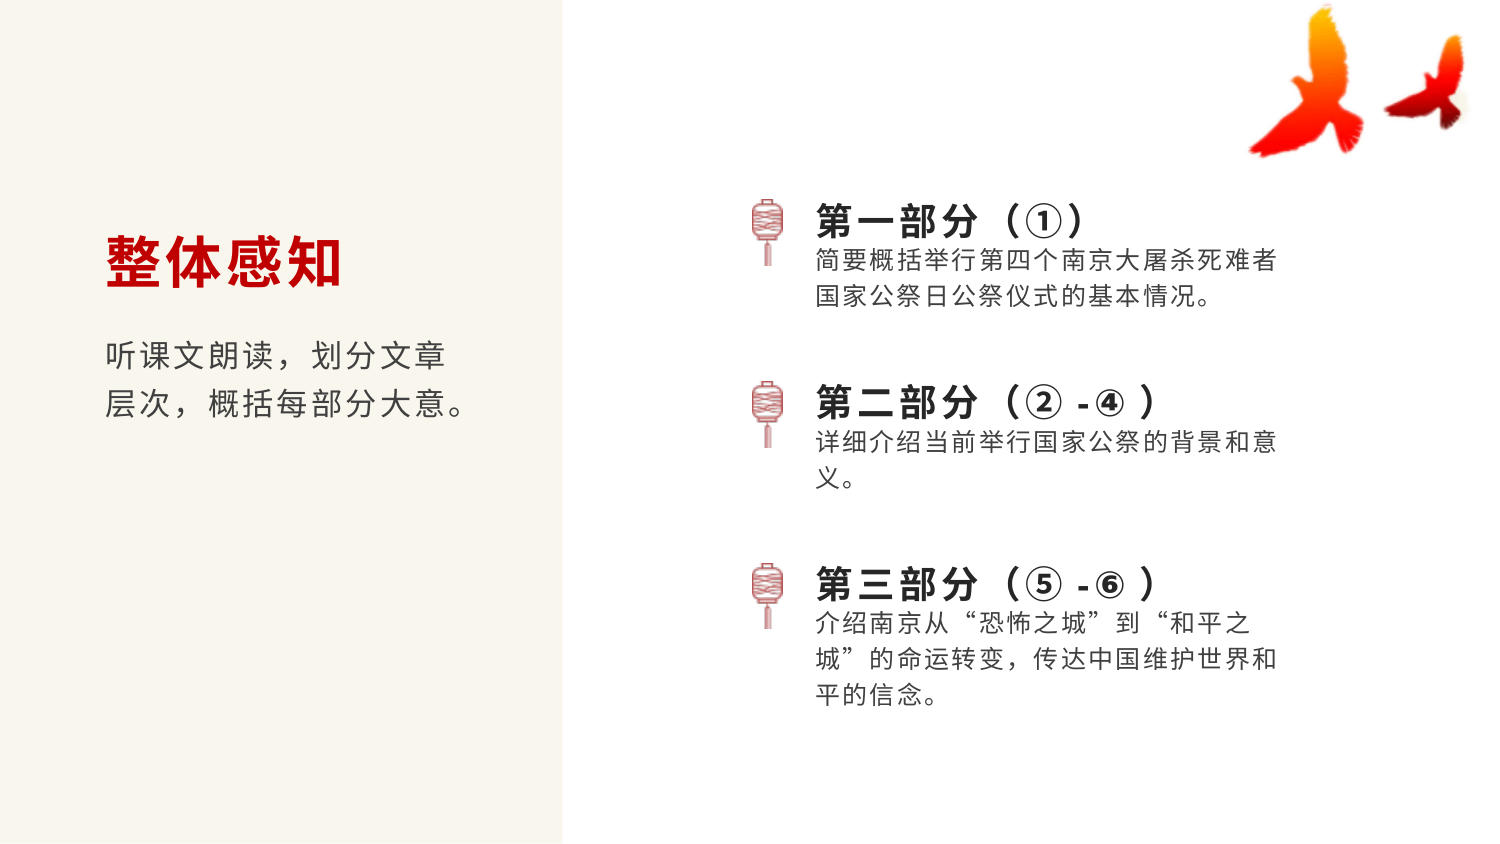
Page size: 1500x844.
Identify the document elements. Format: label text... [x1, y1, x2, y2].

text_box 第二部分（②-④） [803, 364, 1310, 414]
picture [752, 563, 783, 630]
picture [752, 199, 783, 266]
text_box 整体感知 [93, 180, 469, 301]
text_box 详细介绍当前举行国家公祭的背景和意义。 [803, 414, 1310, 479]
text_box 第一部分（①） [803, 183, 1307, 232]
picture [752, 381, 783, 448]
text_box 简要概括举行第四个南京大屠杀死难者国家公祭日公祭仪式的基本情况。 [803, 232, 1310, 298]
text_box 听课文朗读，划分文章层次，概括每部分大意。 [93, 319, 469, 600]
text_box [0, 0, 563, 844]
text_box 介绍南京从“恐怖之城”到“和平之城”的命运转变，传达中国维护世界和平的信念。 [803, 596, 1310, 661]
picture [1203, 0, 1500, 280]
text_box 第三部分（⑤-⑥） [803, 546, 1308, 596]
